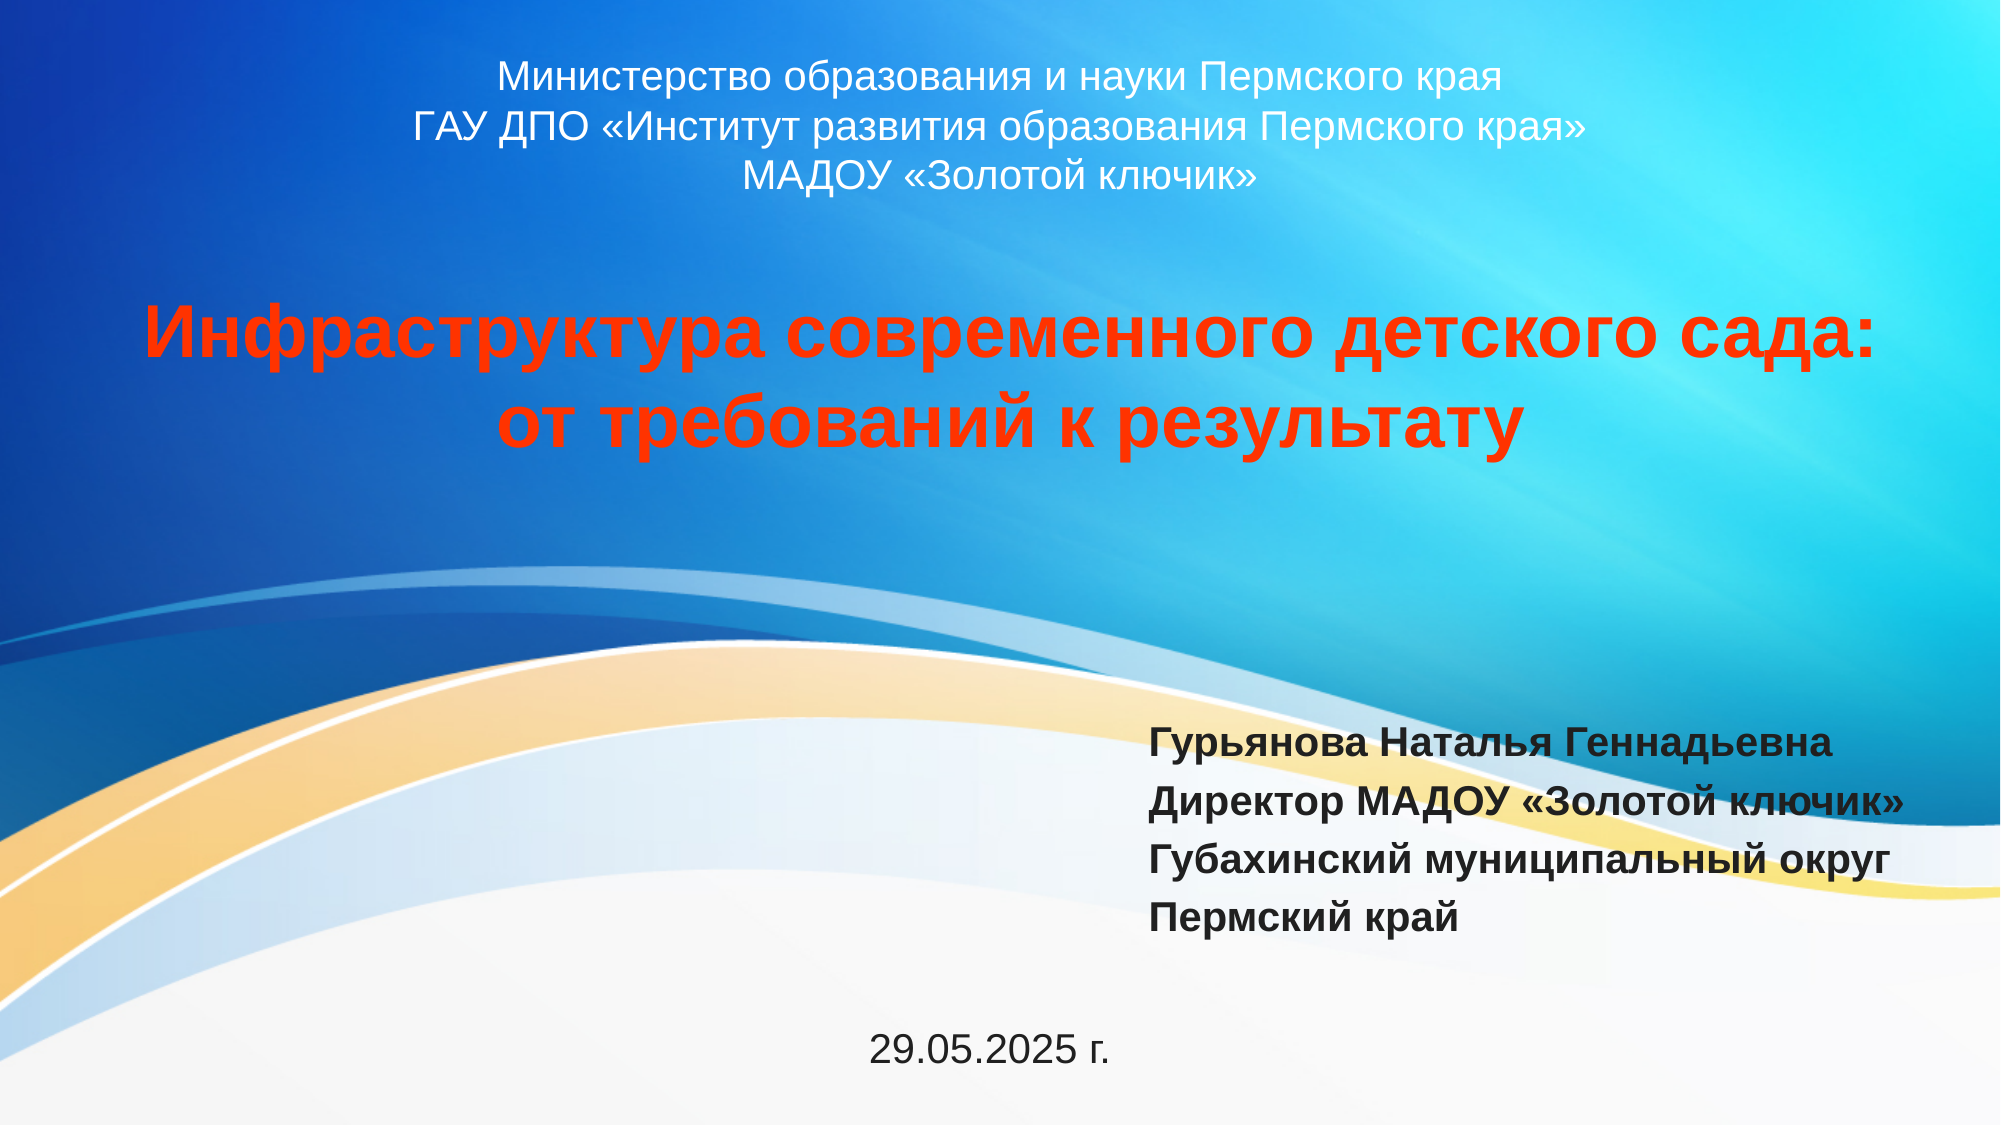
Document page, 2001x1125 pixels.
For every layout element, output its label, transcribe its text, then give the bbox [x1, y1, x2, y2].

text_box Гурьянова Наталья Геннадьевна Директор МАДОУ «Золотой ключик» Губахинский муниципальный округ Пермский край [1133, 707, 1948, 969]
text_box 29.05.2025 г. [853, 1014, 1146, 1086]
subtitle Инфраструктура современного детского сада: от требований к результату [88, 274, 1935, 536]
title Министерство образования и науки Пермского края ГАУ ДПО «Институт развития образования Пермского края» МАДОУ «Золотой ключик» [102, 0, 1898, 247]
picture [0, 0, 2001, 1125]
